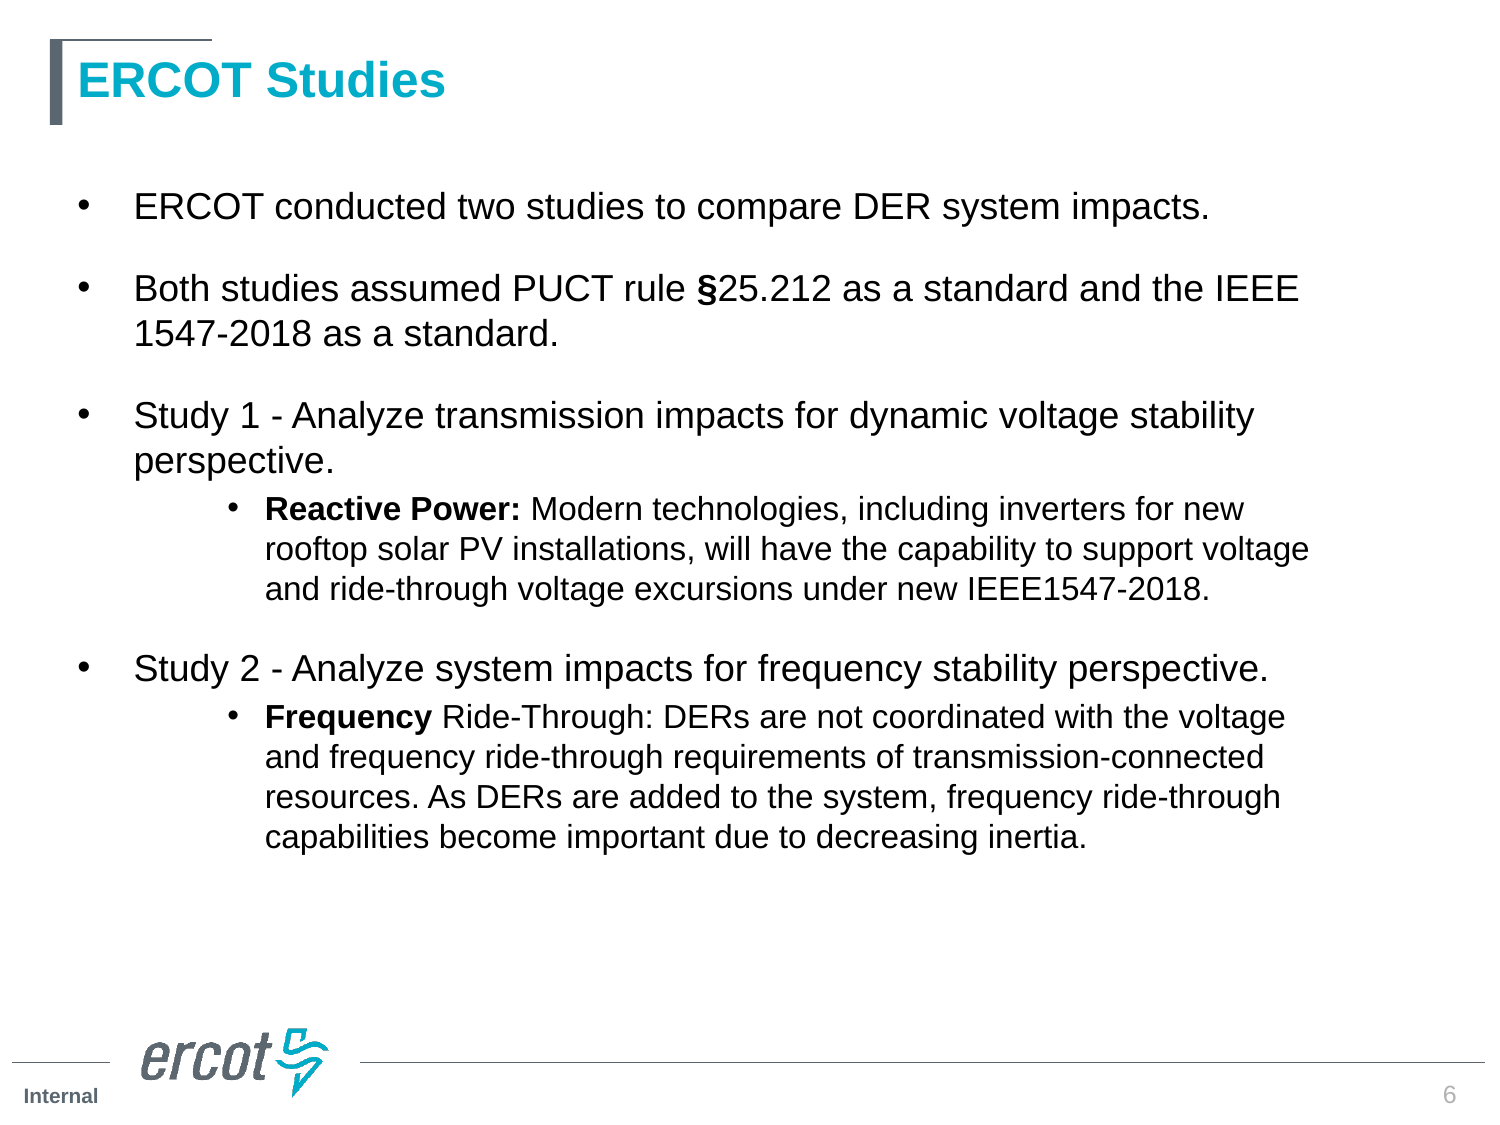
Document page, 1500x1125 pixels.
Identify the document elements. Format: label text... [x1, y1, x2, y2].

slide_number 6 [1412, 1076, 1488, 1112]
picture [137, 1024, 332, 1100]
list ERCOT conducted two studies to compare DER system impacts. Both studies assumed PUCT rule §25.212 as a standard and the IEEE 1547-2018 as a standard. Study 1 - Analyze transmission impacts for dynamic voltage stability perspective. Reactive Power: Modern technologies, including inverters for new rooftop solar PV installations, will have the capability to support voltage and ride-through voltage excursions under new IEEE1547-2018. Study 2 - Analyze system impacts for frequency stability perspective. Frequency Ride-Through: DERs are not coordinated with the voltage and frequency ride-through requirements of transmission-connected resources. As DERs are added to the system, frequency ride-through capabilities become important due to decreasing inertia. [62, 174, 1363, 950]
title ERCOT Studies [62, 39, 1450, 125]
